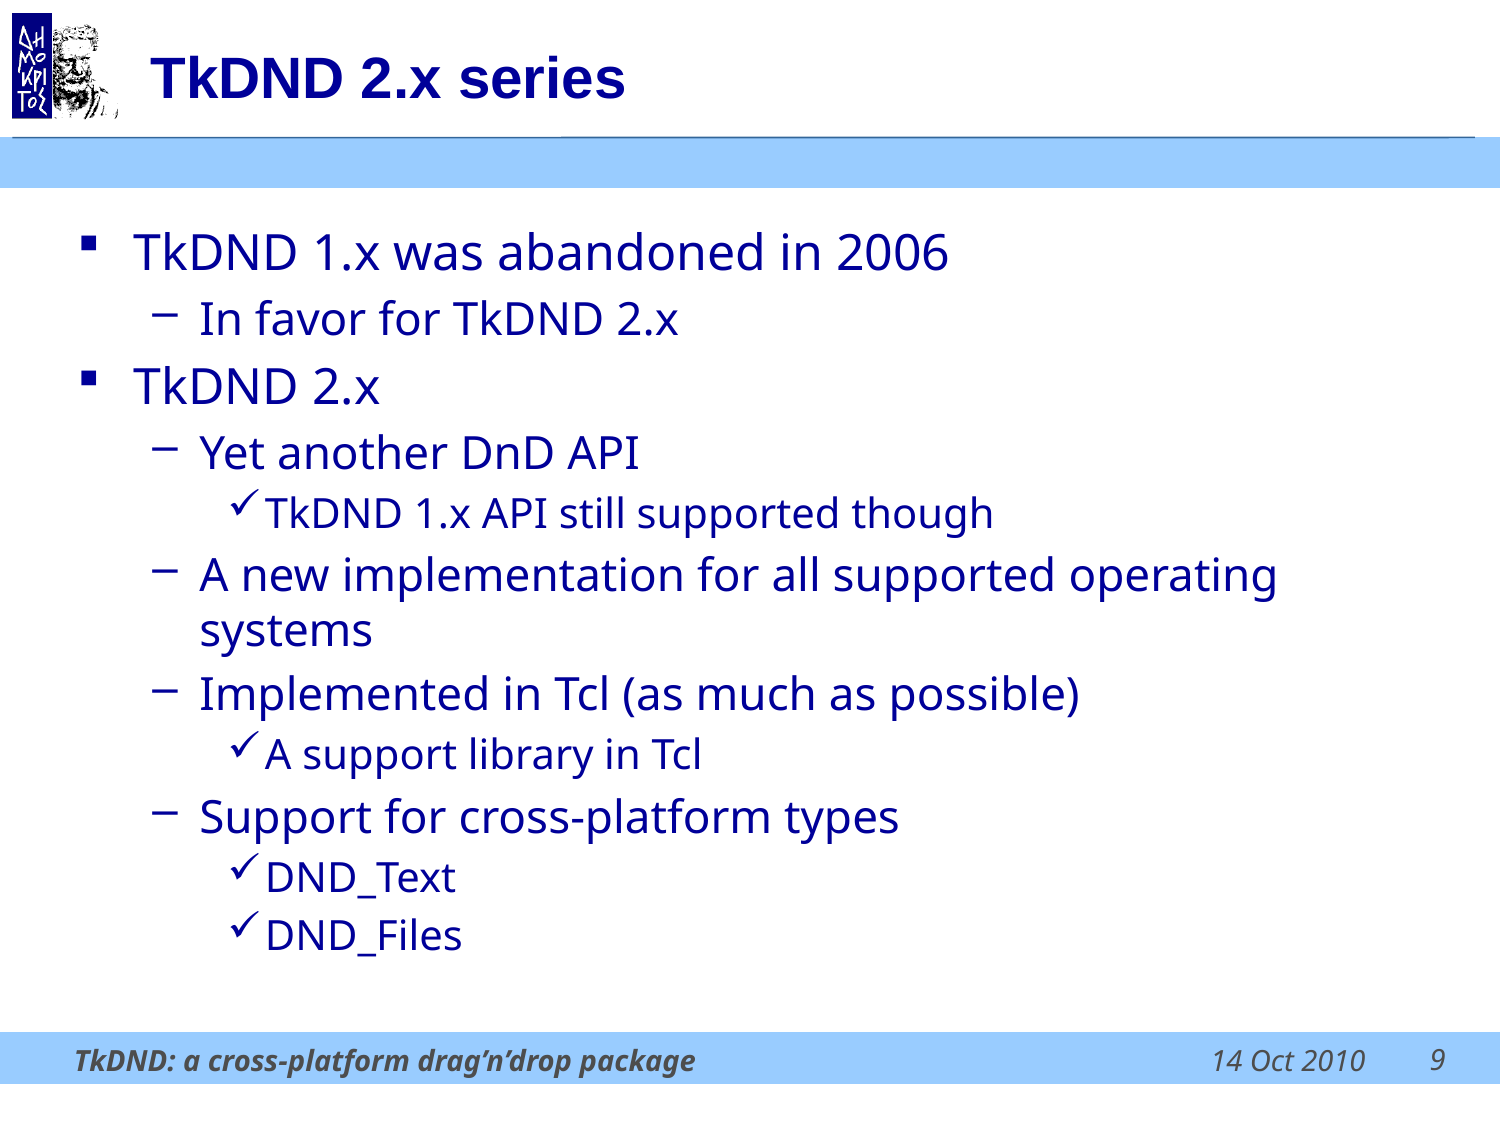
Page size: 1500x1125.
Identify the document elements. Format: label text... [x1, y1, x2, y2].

picture [11, 13, 118, 120]
title TkDND 2.x series [135, 12, 1476, 138]
slide_number 9 [1399, 1033, 1476, 1084]
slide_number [1190, 1034, 1381, 1086]
list TkDND 1.x was abandoned in 2006 In favor for TkDND 2.x TkDND 2.x Yet another DnD API TkDND 1.x API still supported though A new implementation for all supported operating systems Implemented in Tcl (as much as possible) A support library in Tcl Support for cross-platform types DND_Text DND_Files [62, 212, 1438, 1001]
footer TkDND: a cross-platform drag’n’drop package [58, 1034, 1190, 1086]
